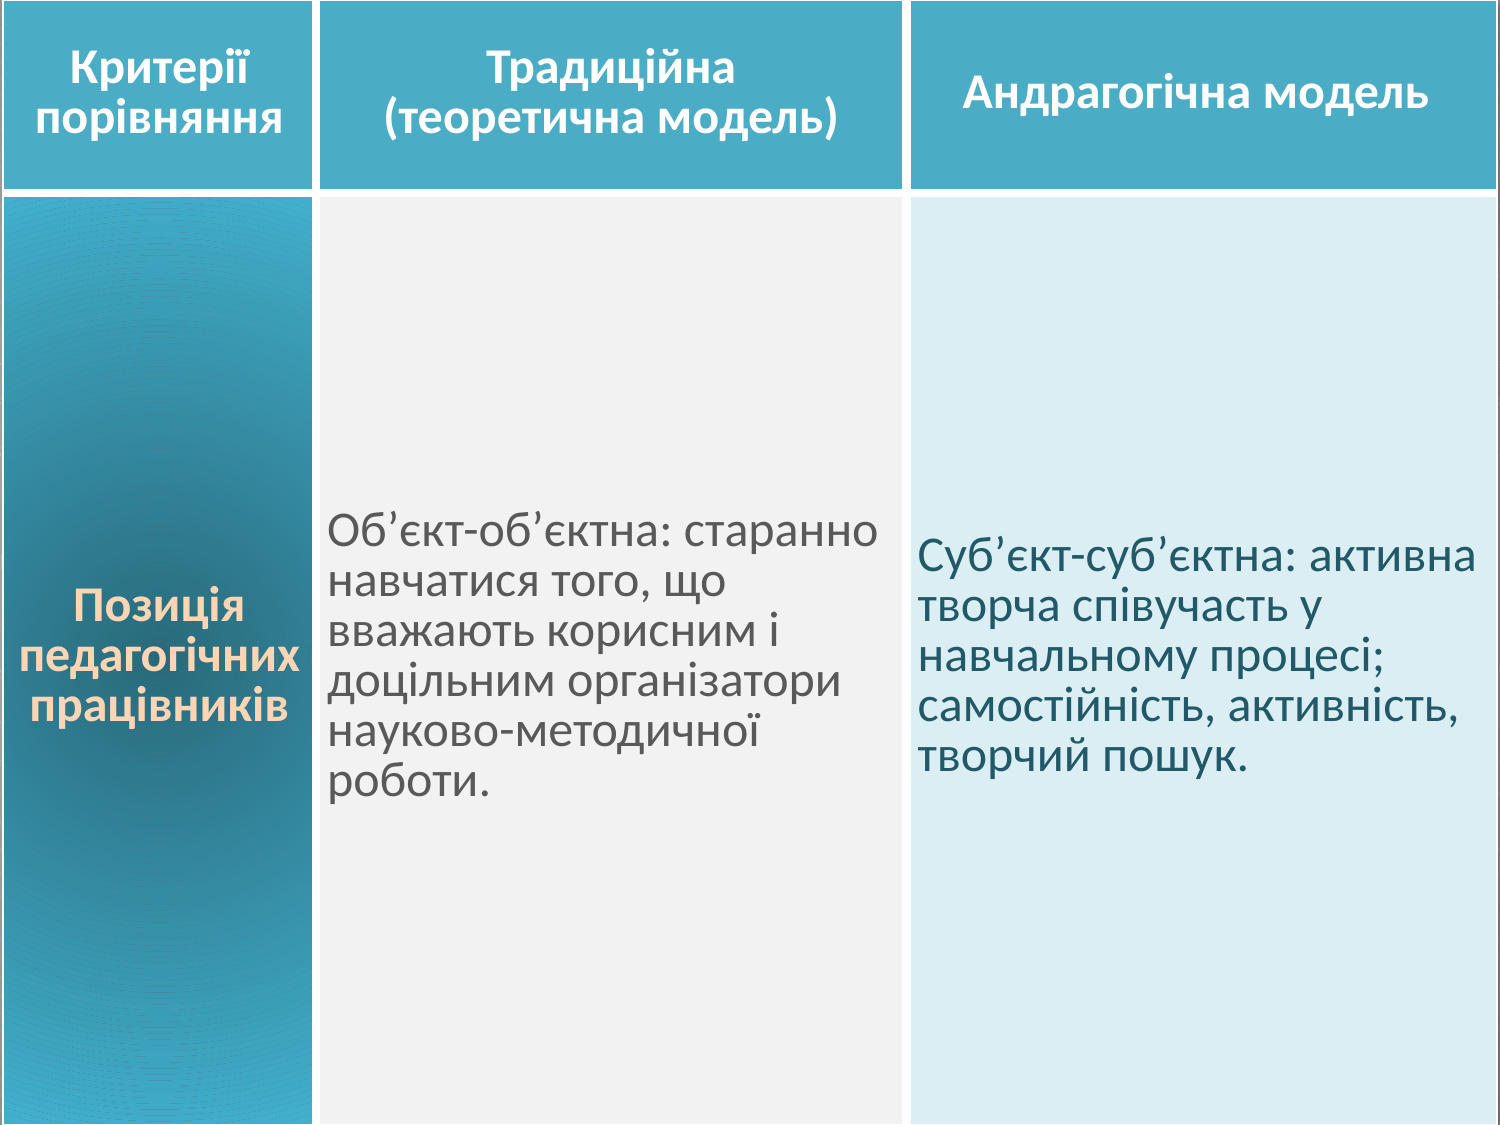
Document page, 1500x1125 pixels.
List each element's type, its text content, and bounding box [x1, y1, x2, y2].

table_header Критерії порівняння [4, 1, 312, 189]
table_cell Позиція педагогічних працівників [4, 197, 312, 1124]
table_header Традиційна (теоретична модель) [320, 1, 902, 189]
table_cell Об’єкт-об’єктна: старанно навчатися того, що вважають корисним і доцільним організатори науково-методичної роботи. [320, 197, 902, 1124]
table_cell Суб’єкт-суб’єктна: активна творча співучасть у навчальному процесі; самостійність, активність, творчий пошук. [911, 197, 1496, 1124]
table_header Андрагогічна модель [911, 1, 1496, 189]
